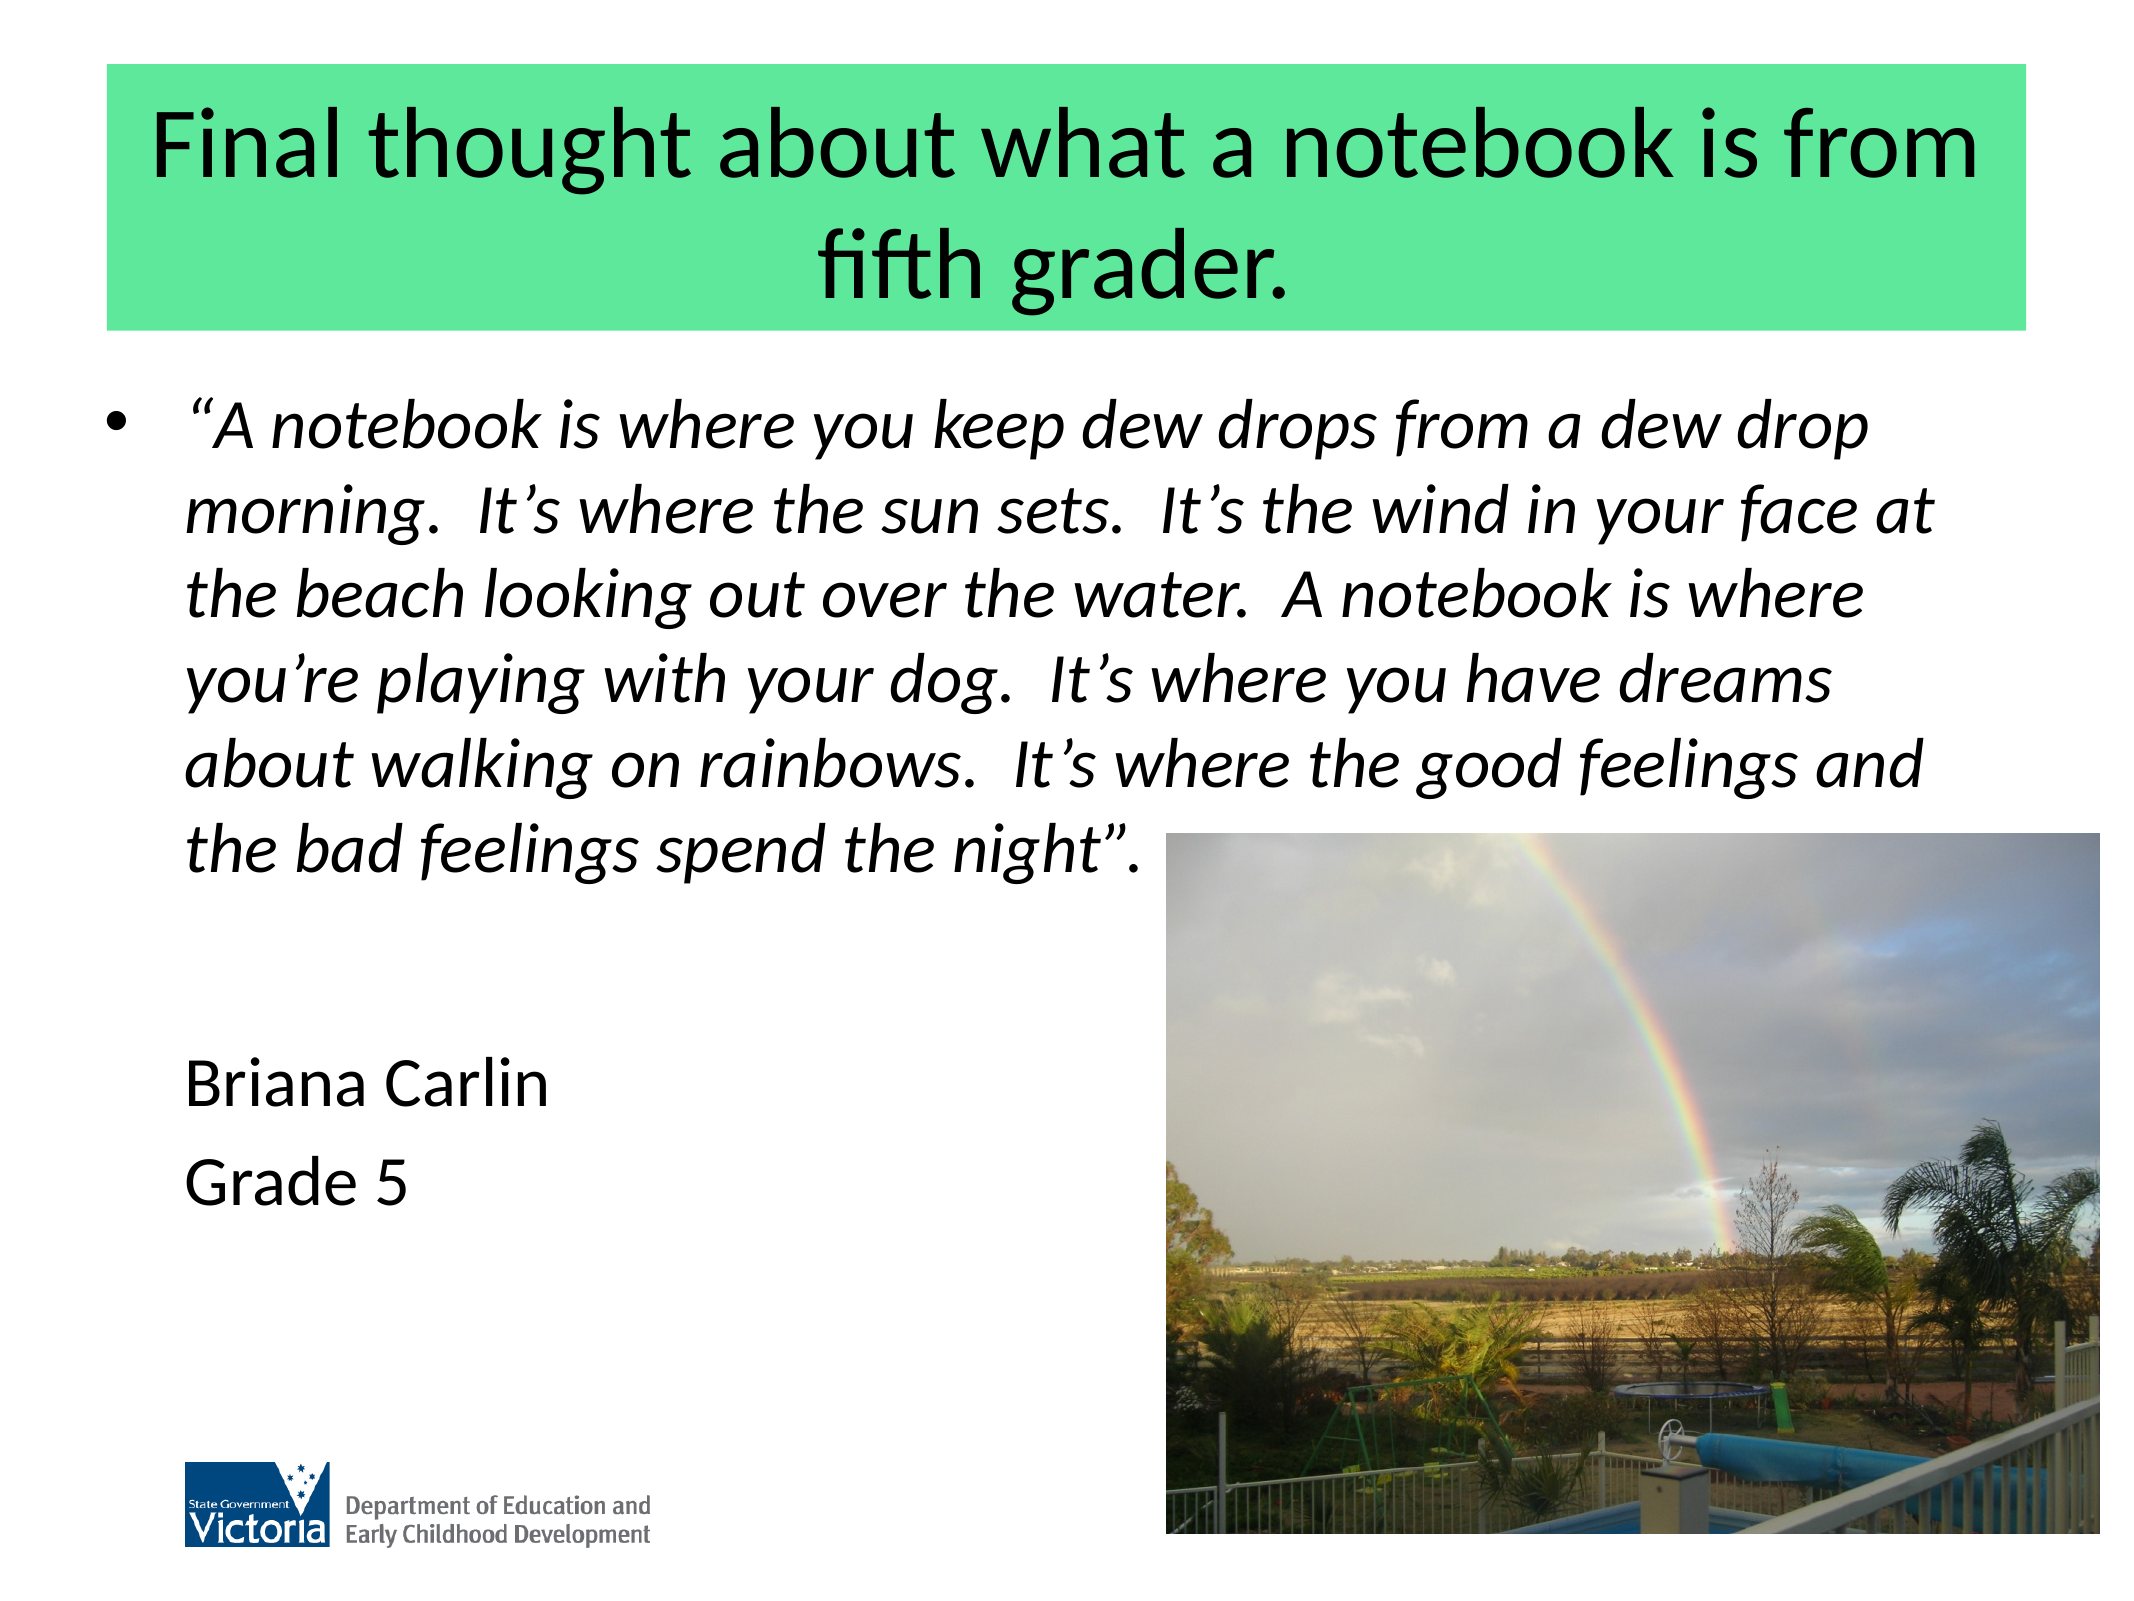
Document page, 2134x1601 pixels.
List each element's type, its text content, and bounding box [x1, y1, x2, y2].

title Final thought about what a notebook is from fifth grader. [106, 63, 2027, 331]
picture [185, 1462, 650, 1548]
picture [1166, 833, 2100, 1535]
list “A notebook is where you keep dew drops from a dew drop morning. It’s where the sun sets. It’s the wind in your face at the beach looking out over the water. A notebook is where you’re playing with your dog. It’s where you have dreams about walking on rainbows. It’s where the good feelings and the bad feelings spend the night”. Briana Carlin Grade 5 [83, 366, 2004, 1424]
